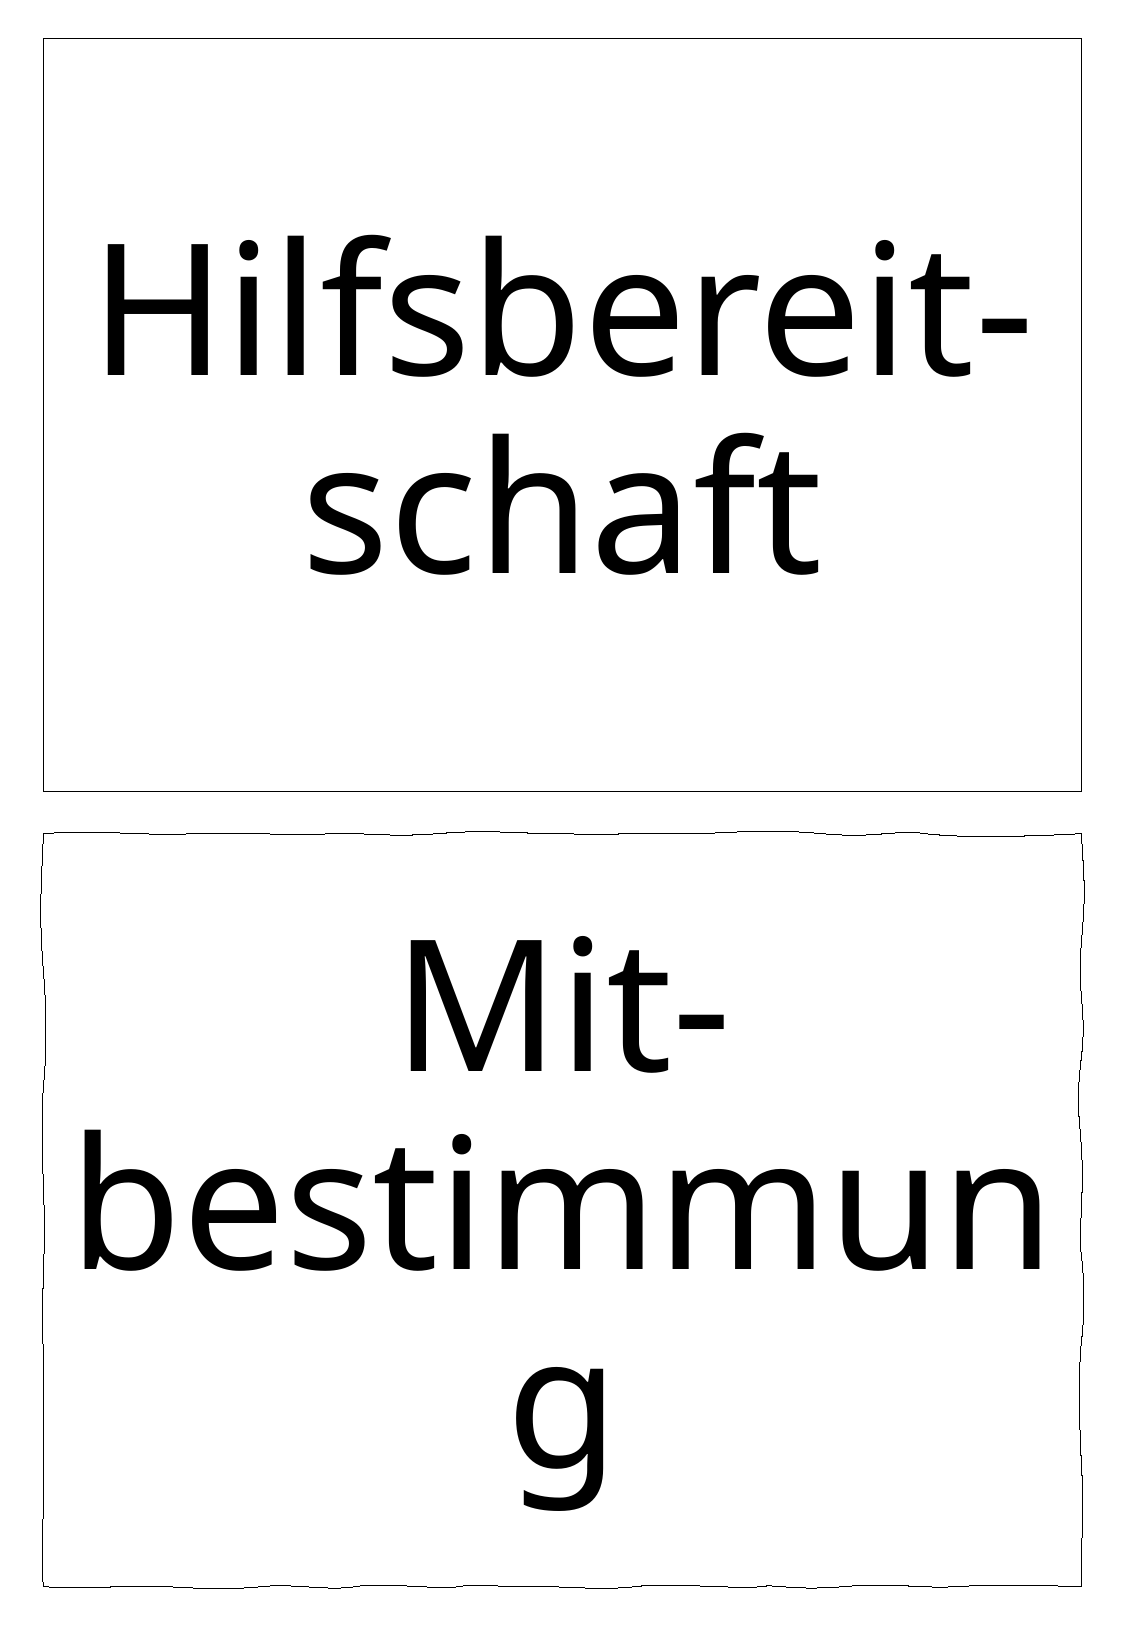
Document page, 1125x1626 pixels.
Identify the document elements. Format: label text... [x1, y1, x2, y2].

title Hilfsbereit-schaft [43, 38, 1082, 792]
text_box Mit-bestimmung [40, 830, 1085, 1590]
